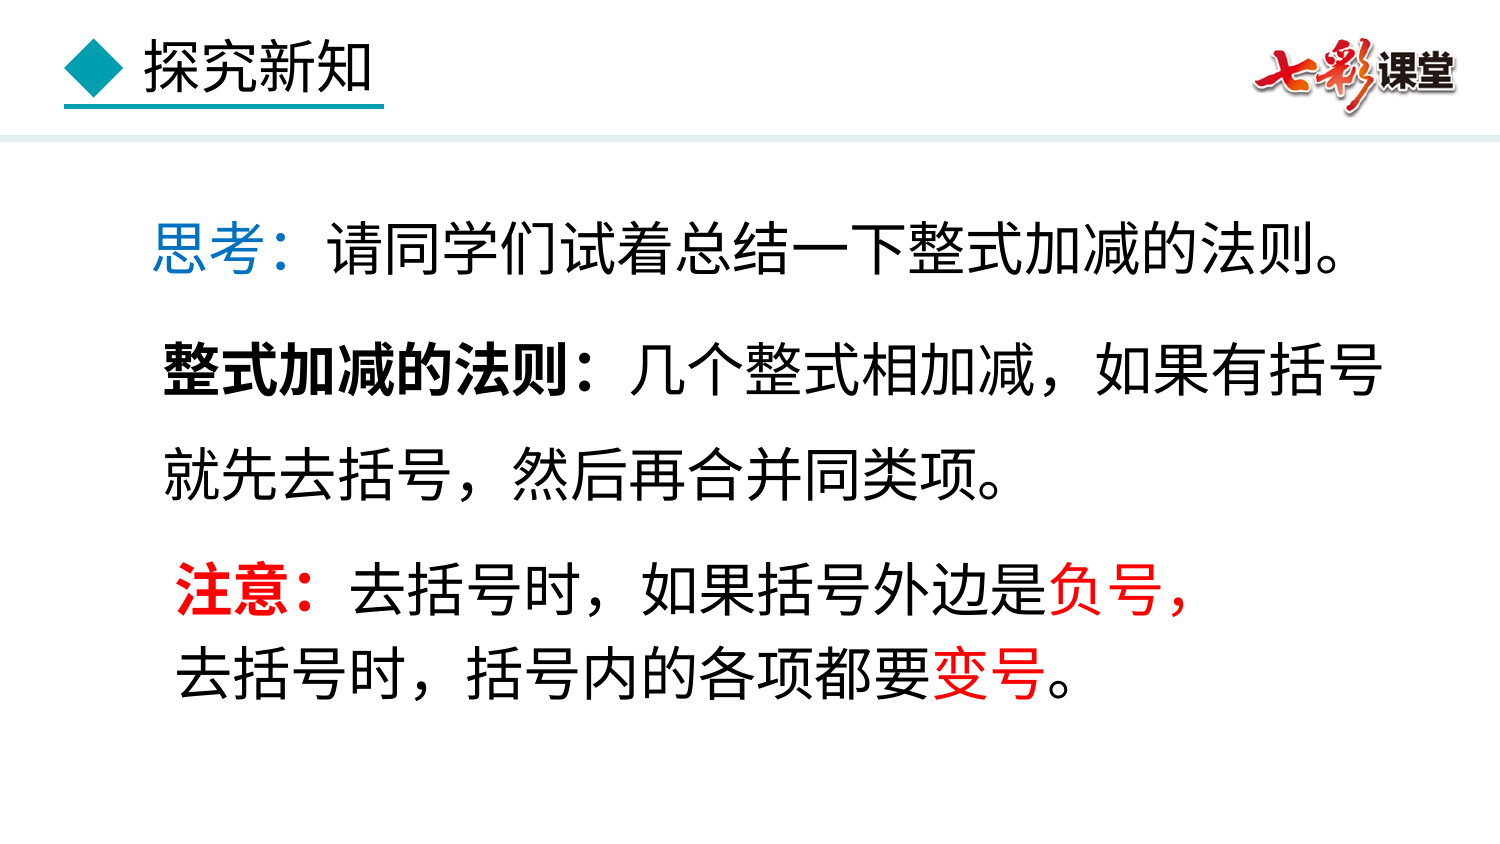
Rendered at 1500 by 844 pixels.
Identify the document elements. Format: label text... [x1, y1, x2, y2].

text_box 注意：去括号时，如果括号外边是负号，去括号时，括号内的各项都要变号。 [159, 531, 1202, 715]
text_box 整式加减的法则：几个整式相加减，如果有括号就先去括号，然后再合并同类项。 [147, 291, 1424, 516]
text_box 思考：请同学们试着总结一下整式加减的法则。 [135, 169, 1388, 290]
picture [1249, 32, 1461, 118]
